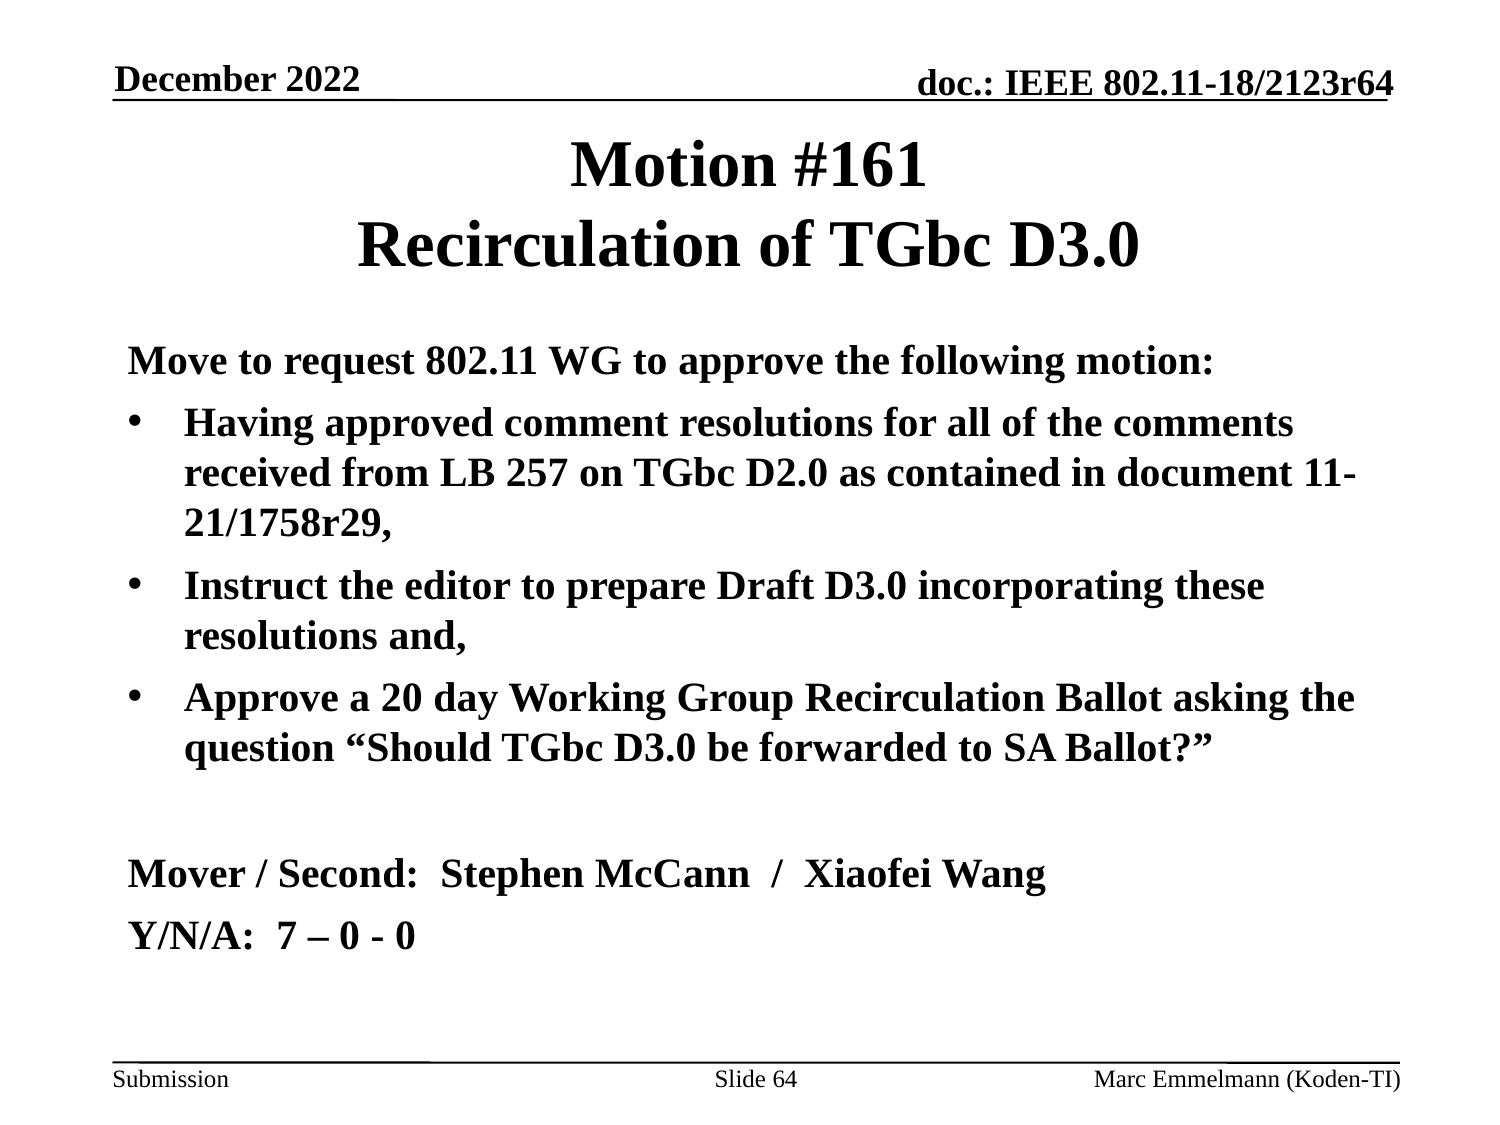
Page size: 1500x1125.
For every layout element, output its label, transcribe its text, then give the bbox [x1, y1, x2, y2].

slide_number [114, 54, 423, 100]
list Move to request 802.11 WG to approve the following motion: Having approved comment resolutions for all of the comments received from LB 257 on TGbc D2.0 as contained in document 11-21/1758r29, Instruct the editor to prepare Draft D3.0 incorporating these resolutions and, Approve a 20 day Working Group Recirculation Ballot asking the question “Should TGbc D3.0 be forwarded to SA Ballot?” Mover / Second: Stephen McCann / Xiaofei Wang Y/N/A: 7 – 0 - 0 [112, 324, 1388, 1000]
title Motion #161 Recirculation of TGbc D3.0 [112, 112, 1388, 288]
slide_number Slide 64 [712, 1061, 800, 1123]
footer Marc Emmelmann (Koden-TI) [878, 1061, 1402, 1093]
